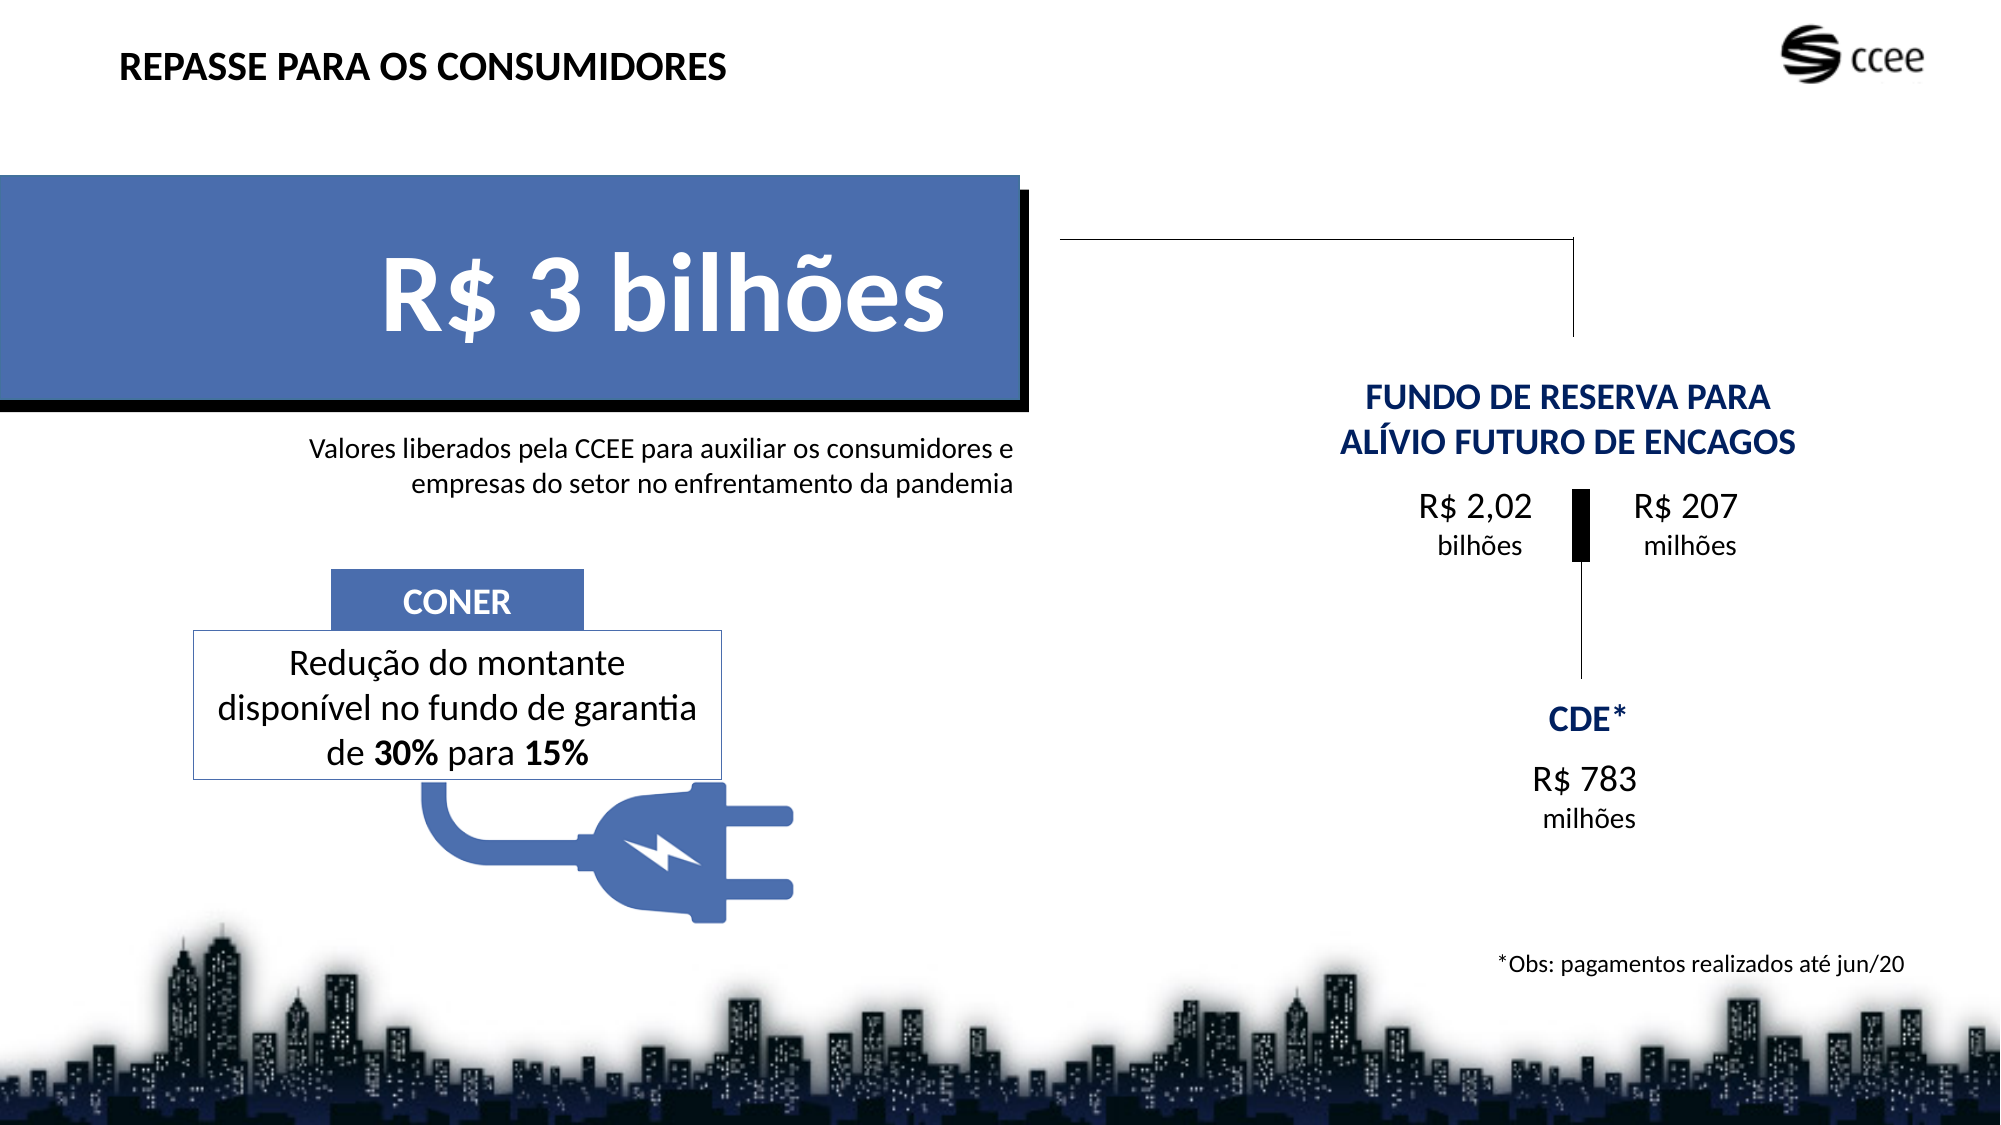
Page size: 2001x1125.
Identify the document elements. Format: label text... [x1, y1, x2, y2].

text_box R$ 783 milhões [1517, 747, 1661, 842]
text_box [1572, 489, 1590, 562]
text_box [193, 569, 722, 782]
text_box FUNDO DE RESERVA PARA ALÍVIO FUTURO DE ENCAGOS [1321, 364, 1816, 470]
text_box CDE* [1463, 686, 1715, 747]
text_box [0, 188, 1030, 413]
text_box Valores liberados pela CCEE para auxiliar os consumidores e empresas do setor no enfrentamento da pandemia [253, 422, 1029, 507]
picture [0, 0, 2000, 1125]
text_box R$ 2,02 bilhões [1403, 473, 1557, 569]
text_box *Obs: pagamentos realizados até jun/20 [1481, 940, 1921, 985]
text_box R$ 3 bilhões [365, 211, 963, 362]
text_box REPASSE PARA OS CONSUMIDORES [104, 31, 743, 96]
text_box R$ 207 milhões [1618, 473, 1762, 569]
text_box [0, 175, 1020, 400]
